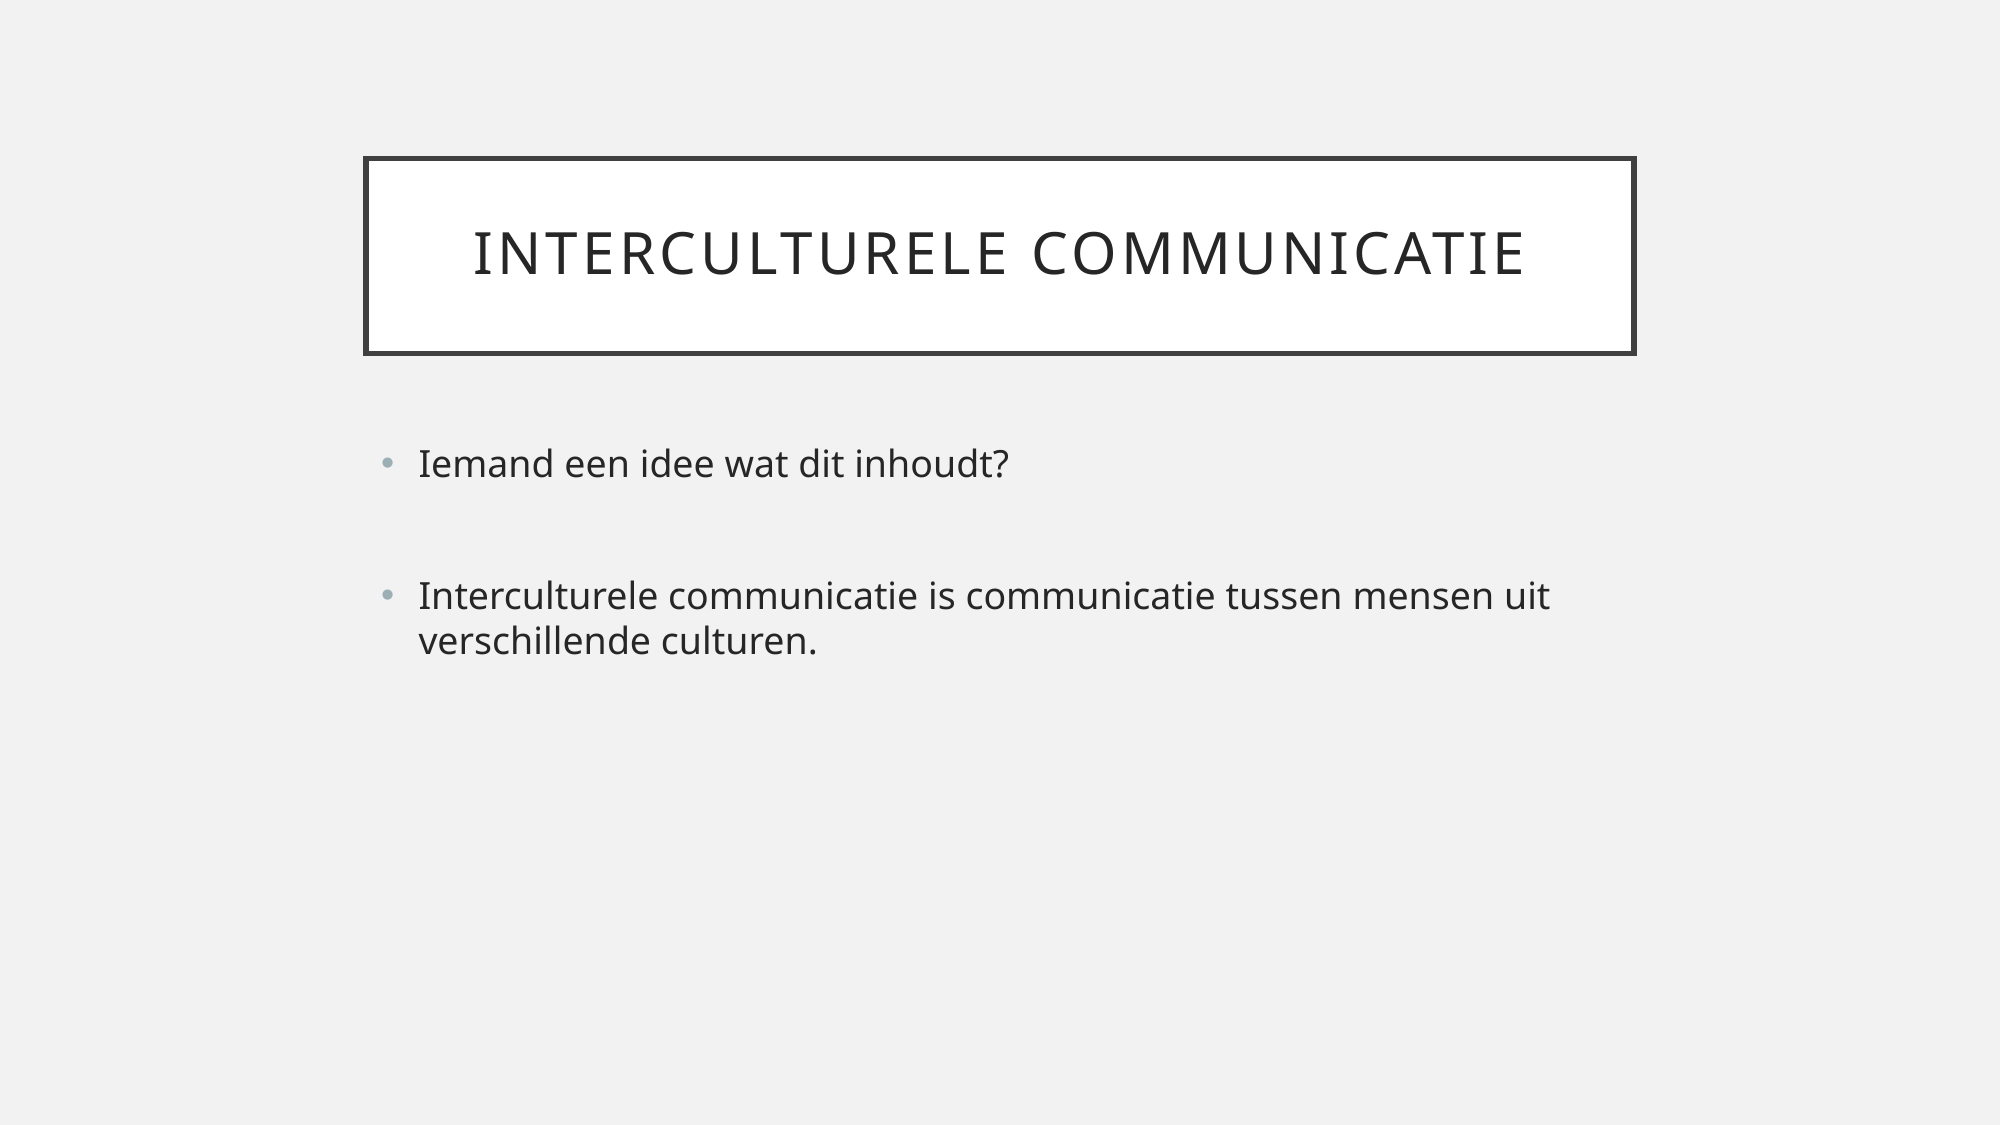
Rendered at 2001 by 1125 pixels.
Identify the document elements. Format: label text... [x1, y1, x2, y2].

list Iemand een idee wat dit inhoudt? Interculturele communicatie is communicatie tussen mensen uit verschillende culturen. [366, 432, 1634, 942]
title Interculturele communicatie [363, 156, 1637, 356]
